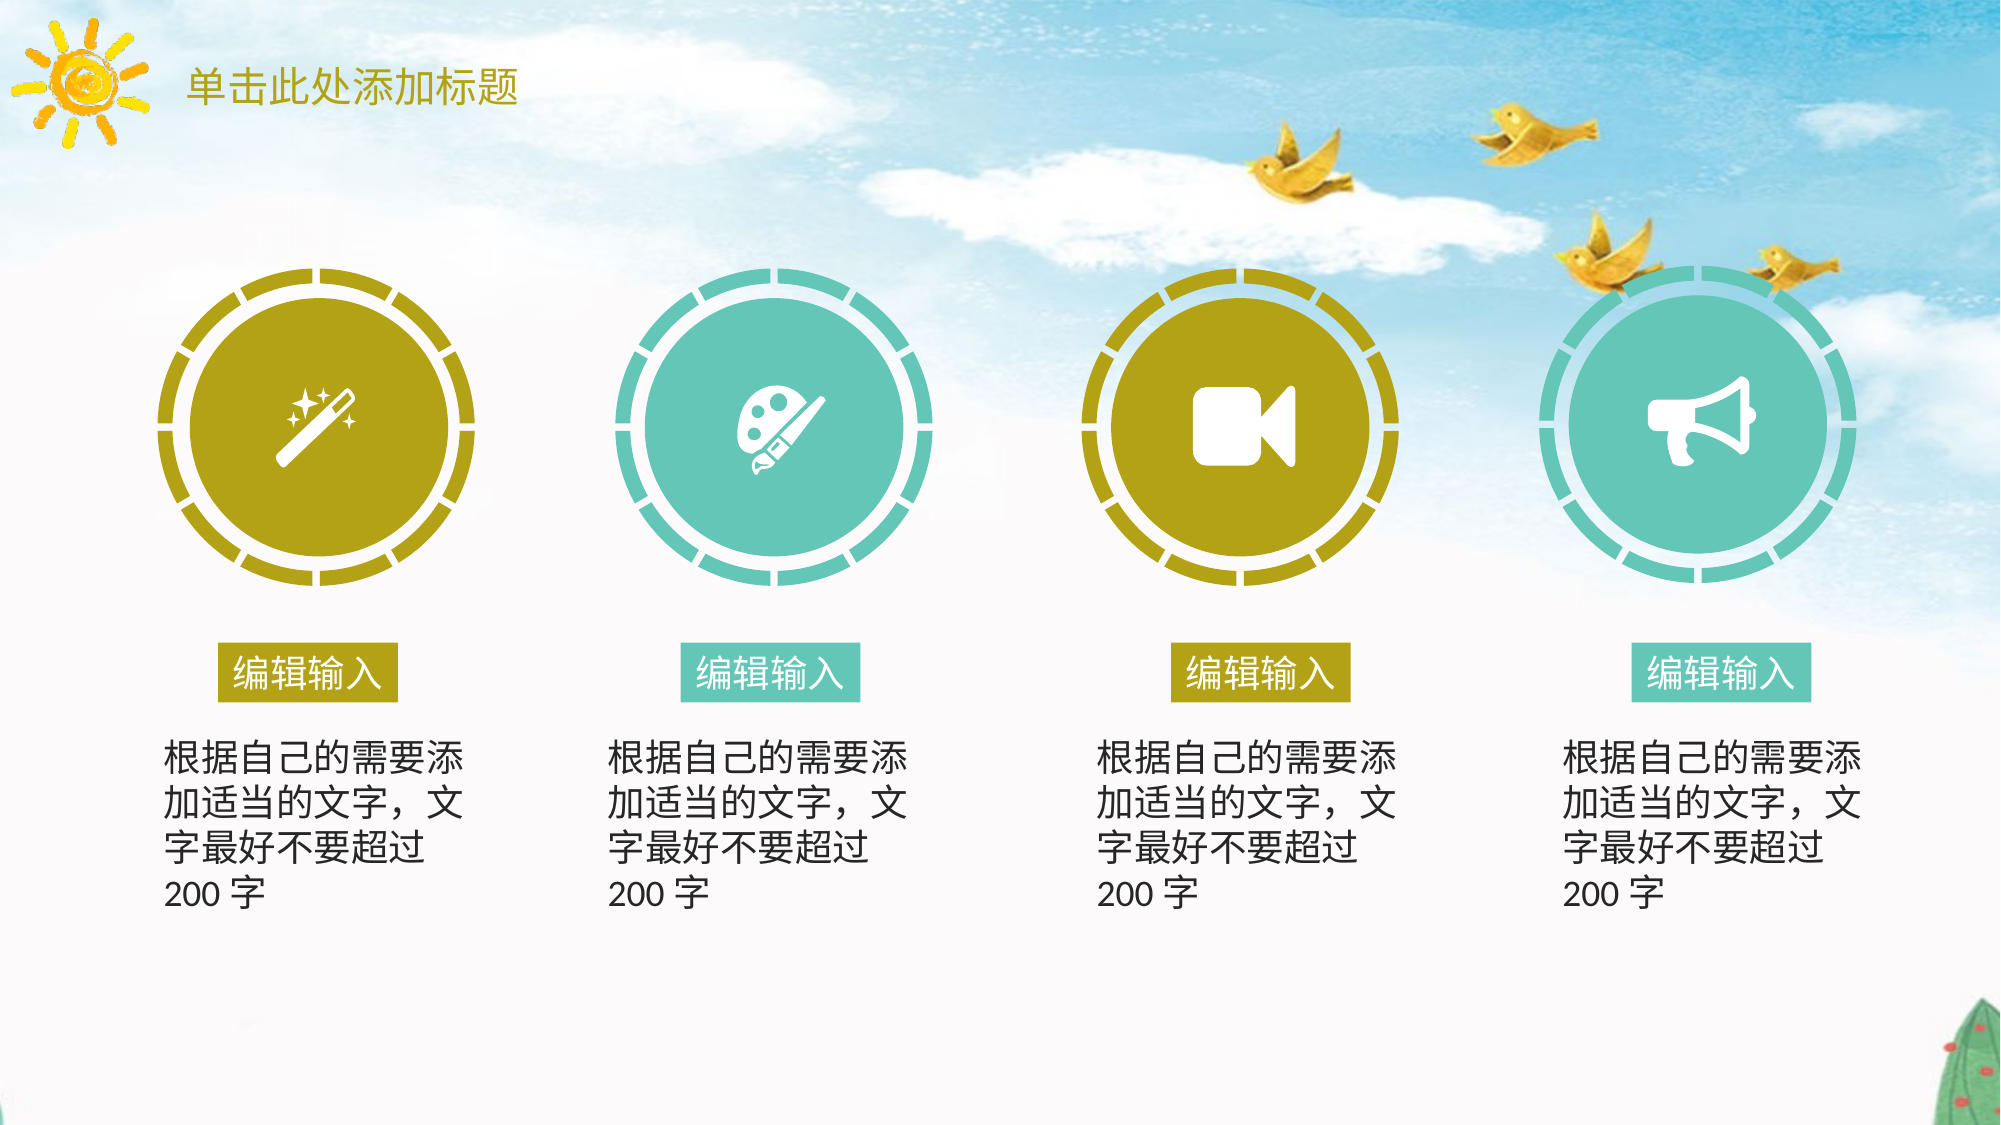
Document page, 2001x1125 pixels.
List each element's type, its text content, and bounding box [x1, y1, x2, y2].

text_box 单击此处添加标题 [170, 53, 545, 119]
text_box 根据自己的需要添加适当的文字，文字最好不要超过200字 [148, 727, 496, 922]
text_box 编辑输入 [1171, 642, 1351, 703]
text_box 根据自己的需要添加适当的文字，文字最好不要超过200字 [1081, 727, 1429, 922]
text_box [157, 268, 475, 586]
text_box 根据自己的需要添加适当的文字，文字最好不要超过200字 [1547, 727, 1895, 922]
text_box 编辑输入 [1631, 642, 1812, 703]
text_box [615, 268, 933, 586]
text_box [733, 383, 826, 476]
picture [0, 0, 2001, 1125]
text_box 编辑输入 [218, 642, 398, 703]
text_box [1081, 268, 1399, 586]
text_box 根据自己的需要添加适当的文字，文字最好不要超过200字 [592, 727, 940, 922]
text_box 编辑输入 [680, 642, 861, 703]
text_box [1539, 265, 1857, 583]
